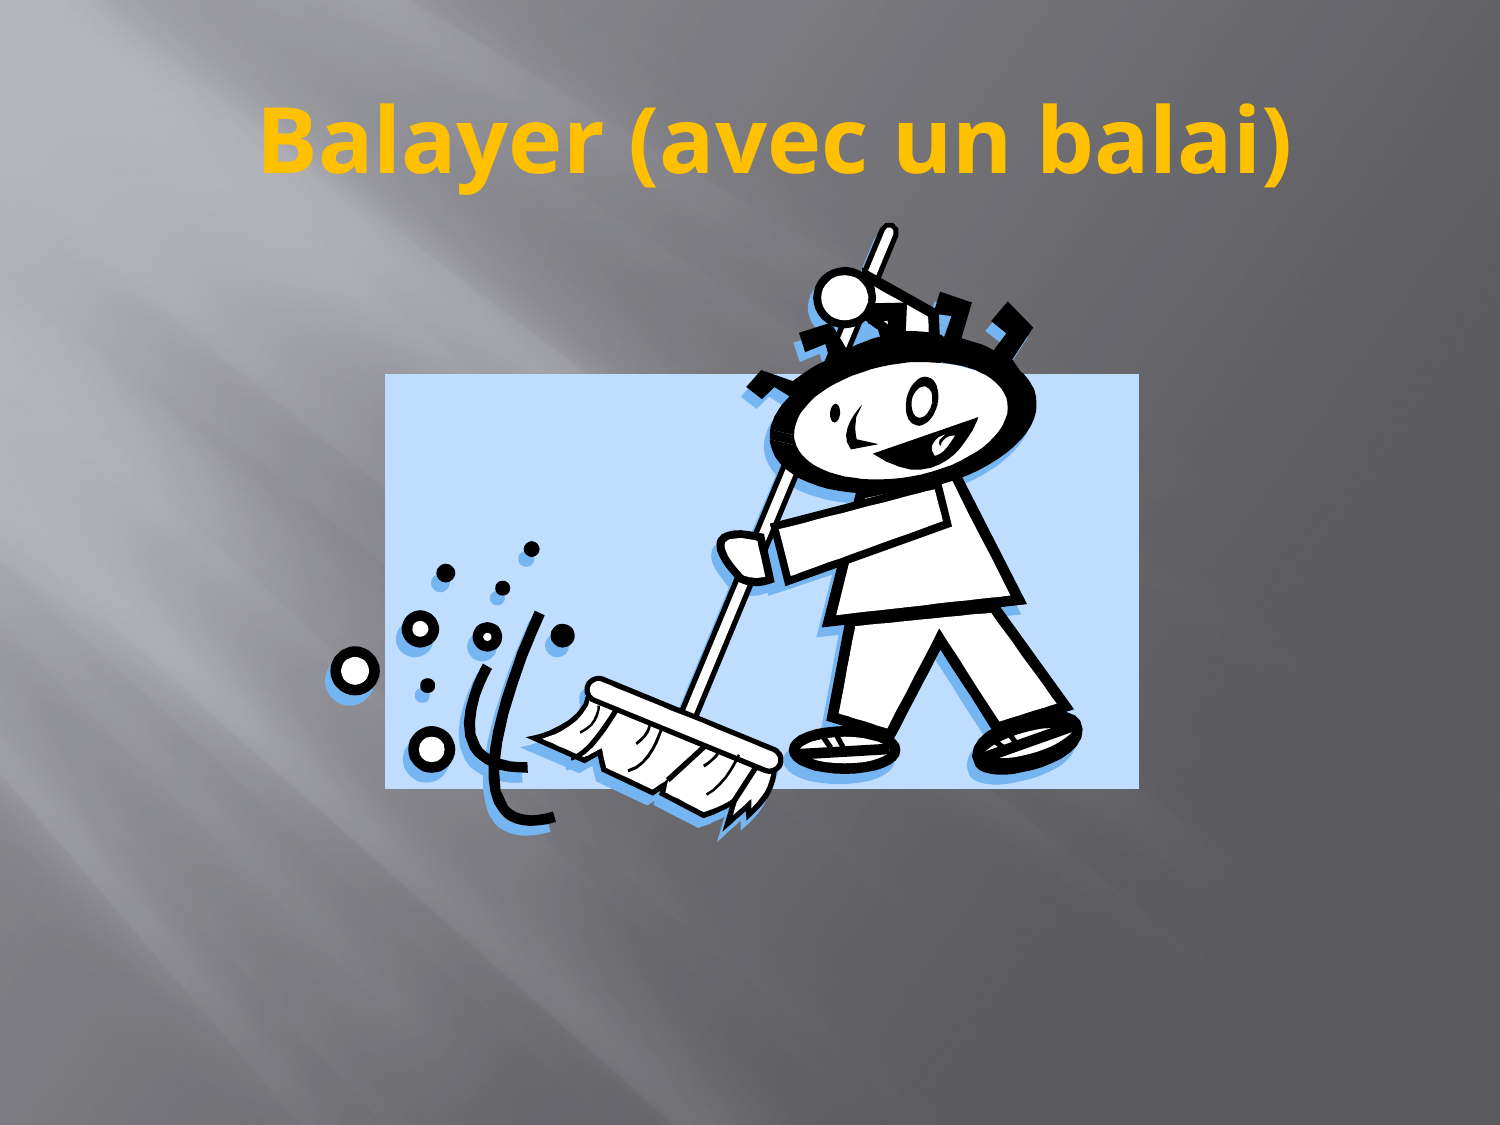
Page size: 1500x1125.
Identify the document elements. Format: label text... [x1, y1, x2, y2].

picture [324, 222, 1140, 842]
text_box Balayer (avec un balai) [162, 74, 1388, 200]
